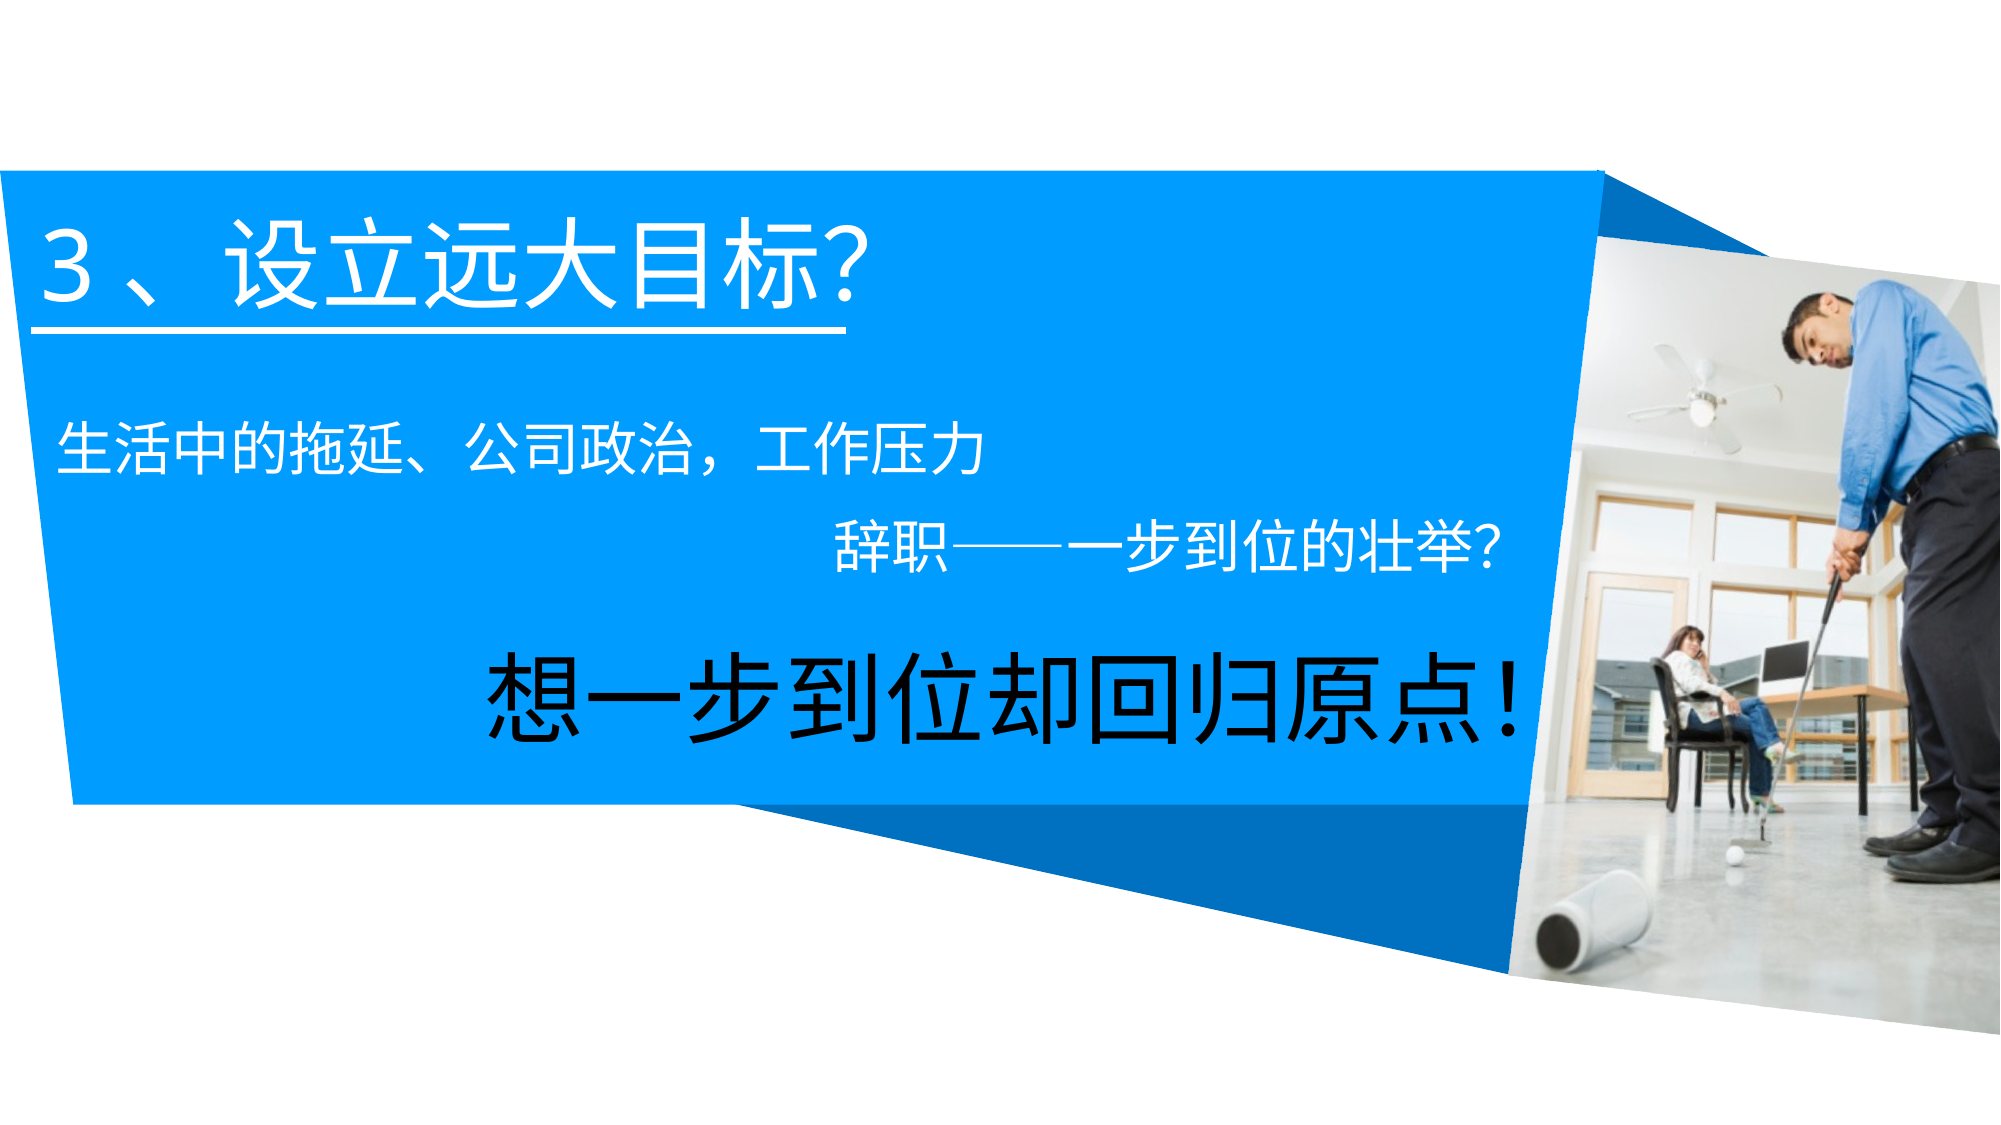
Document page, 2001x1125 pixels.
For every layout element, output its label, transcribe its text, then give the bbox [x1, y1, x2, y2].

text_box [1599, 173, 1771, 256]
text_box 3、设立远大目标？ [22, 194, 937, 329]
picture [1509, 237, 2000, 1034]
text_box 想一步到位却回归原点！ [469, 629, 1550, 764]
text_box 生活中的拖延、公司政治，工作压力 辞职——一步到位的壮举？ [40, 377, 1547, 588]
text_box [738, 806, 1528, 976]
text_box [0, 169, 1607, 806]
